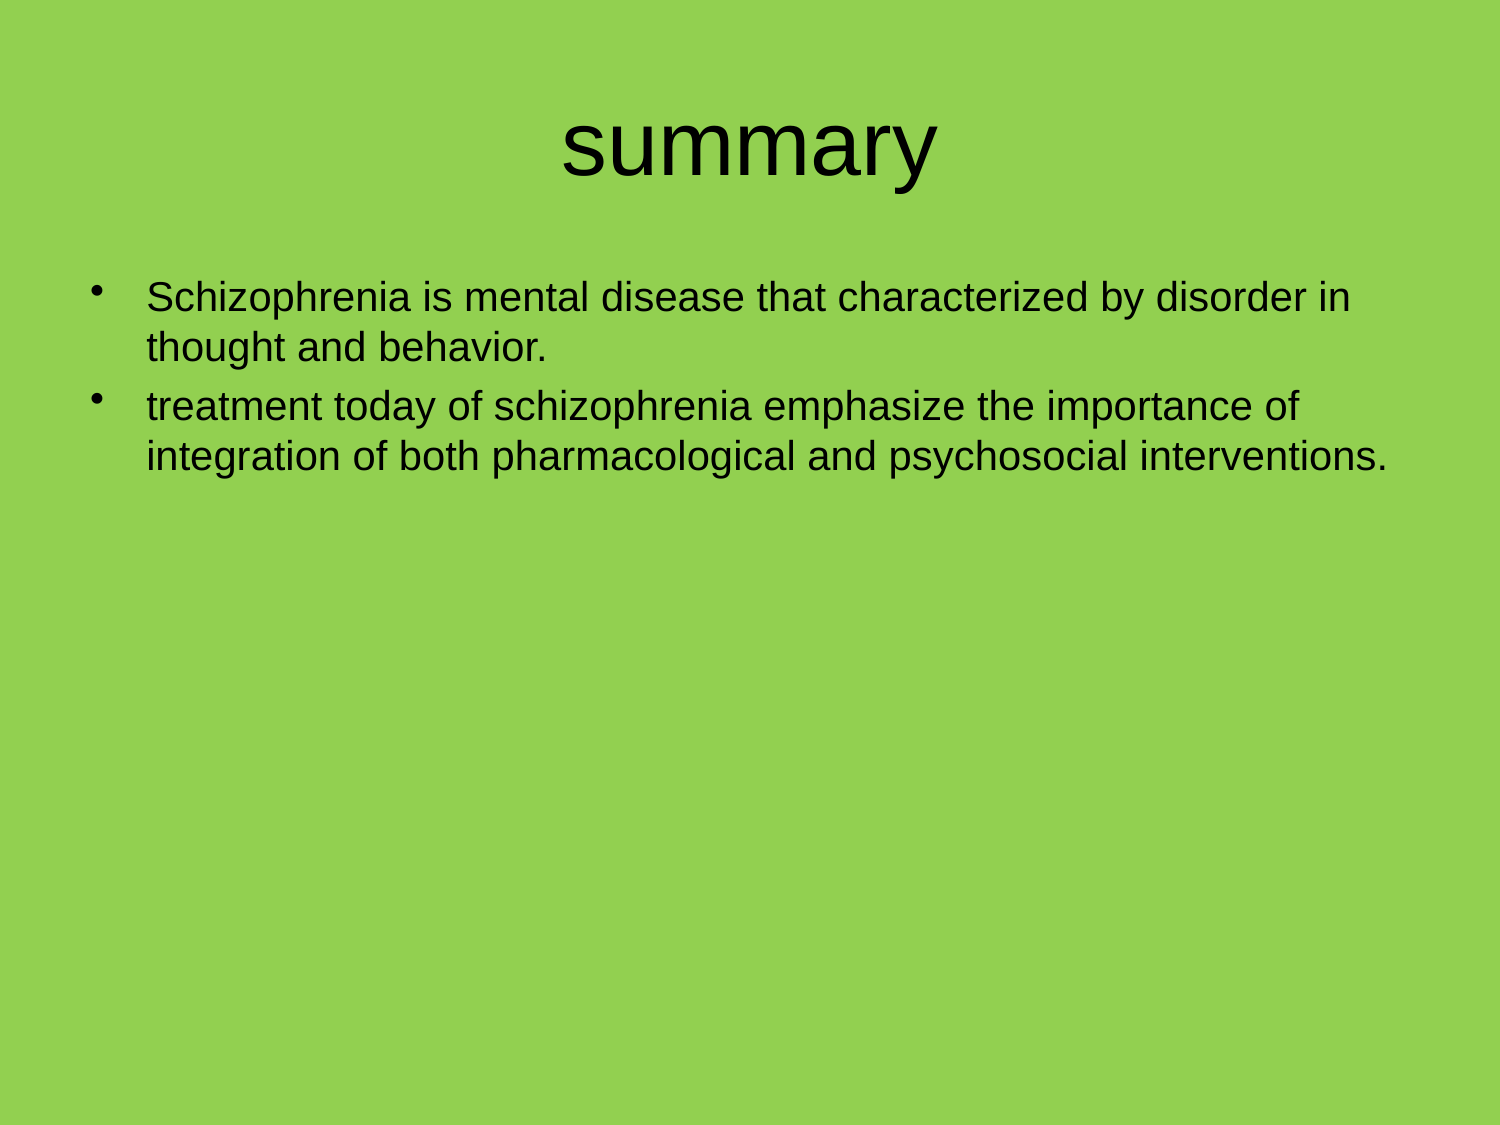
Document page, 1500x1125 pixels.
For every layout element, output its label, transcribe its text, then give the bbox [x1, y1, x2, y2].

list Schizophrenia is mental disease that characterized by disorder in thought and behavior. treatment today of schizophrenia emphasize the importance of integration of both pharmacological and psychosocial interventions. [75, 262, 1425, 1005]
title summary [75, 45, 1425, 233]
